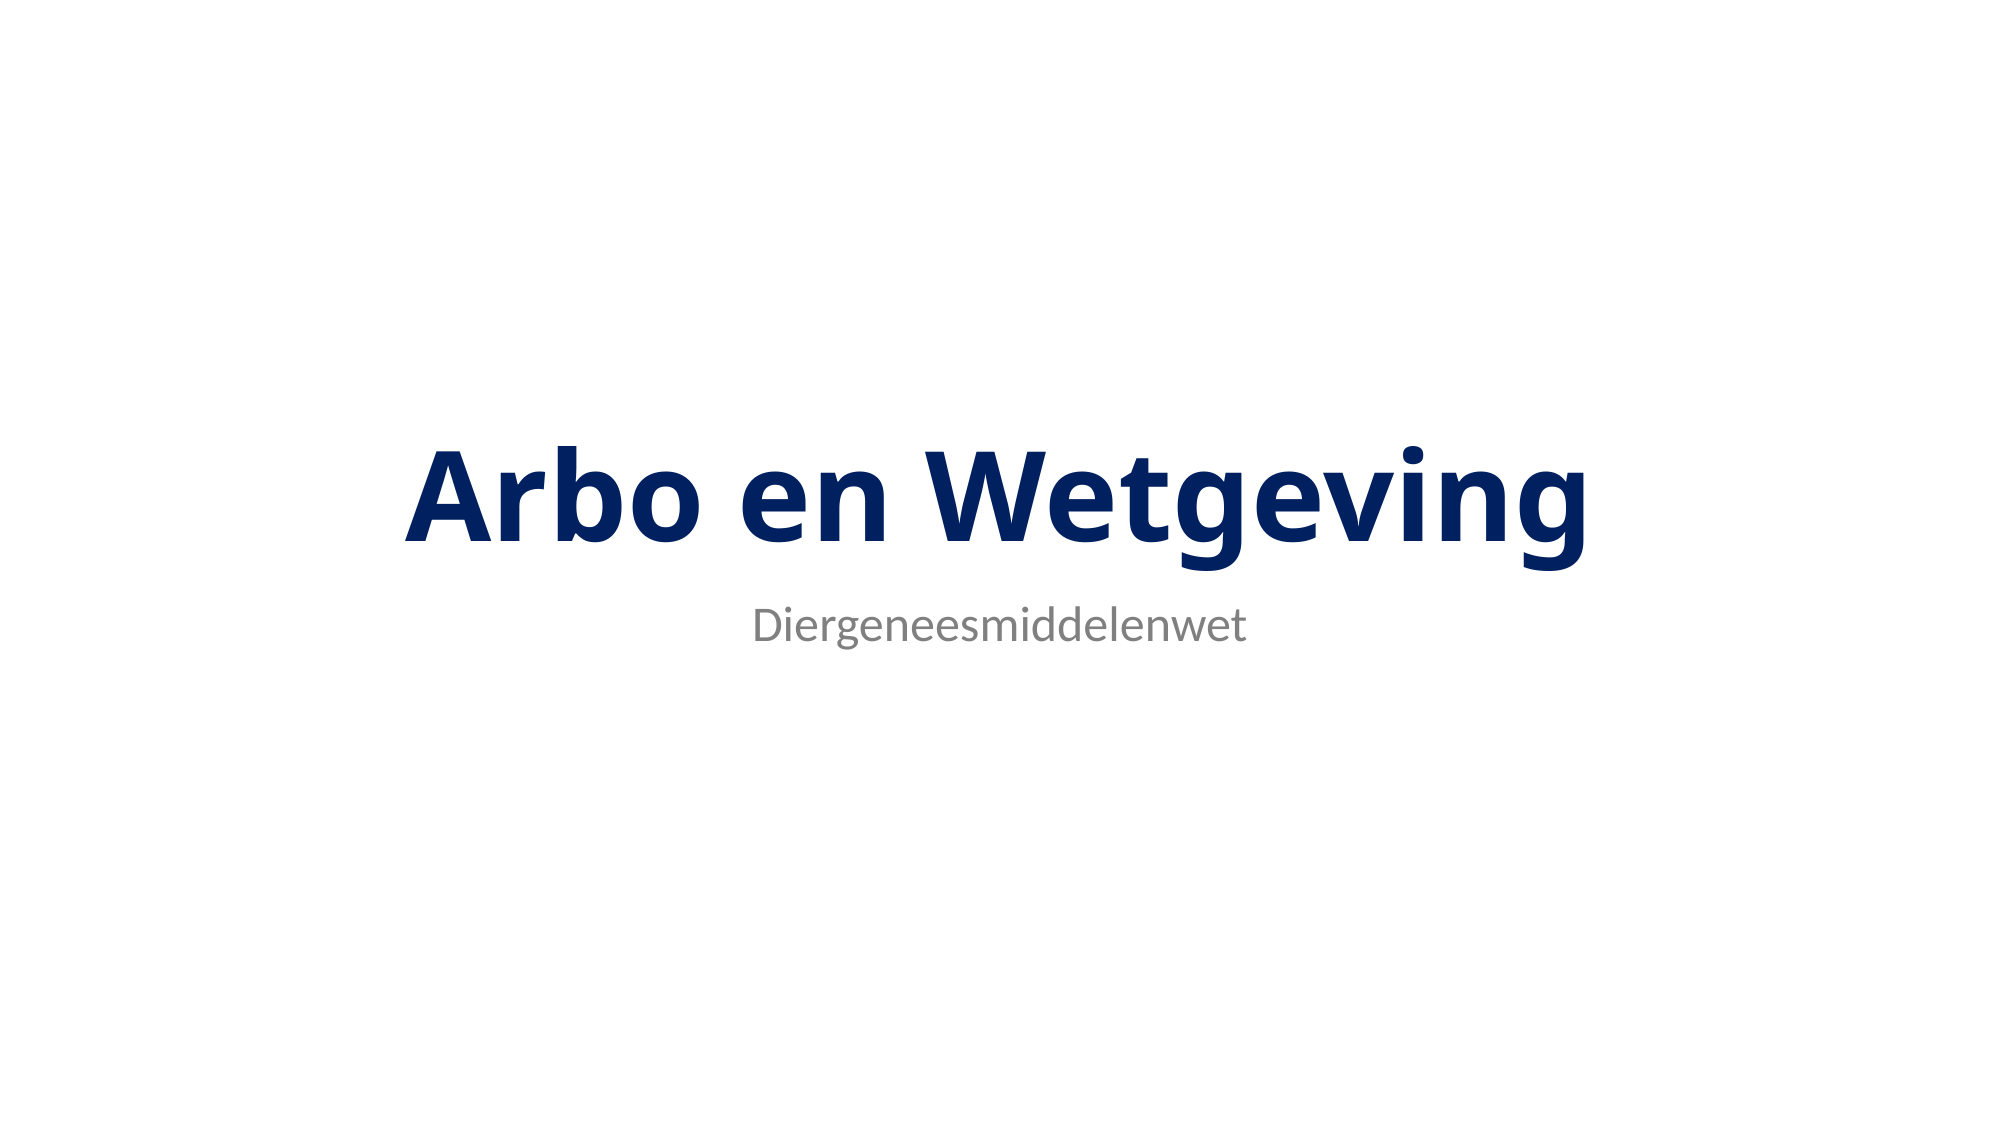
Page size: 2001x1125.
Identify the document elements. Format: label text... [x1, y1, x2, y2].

subtitle Diergeneesmiddelenwet [249, 590, 1750, 863]
title Arbo en Wetgeving [249, 184, 1750, 576]
